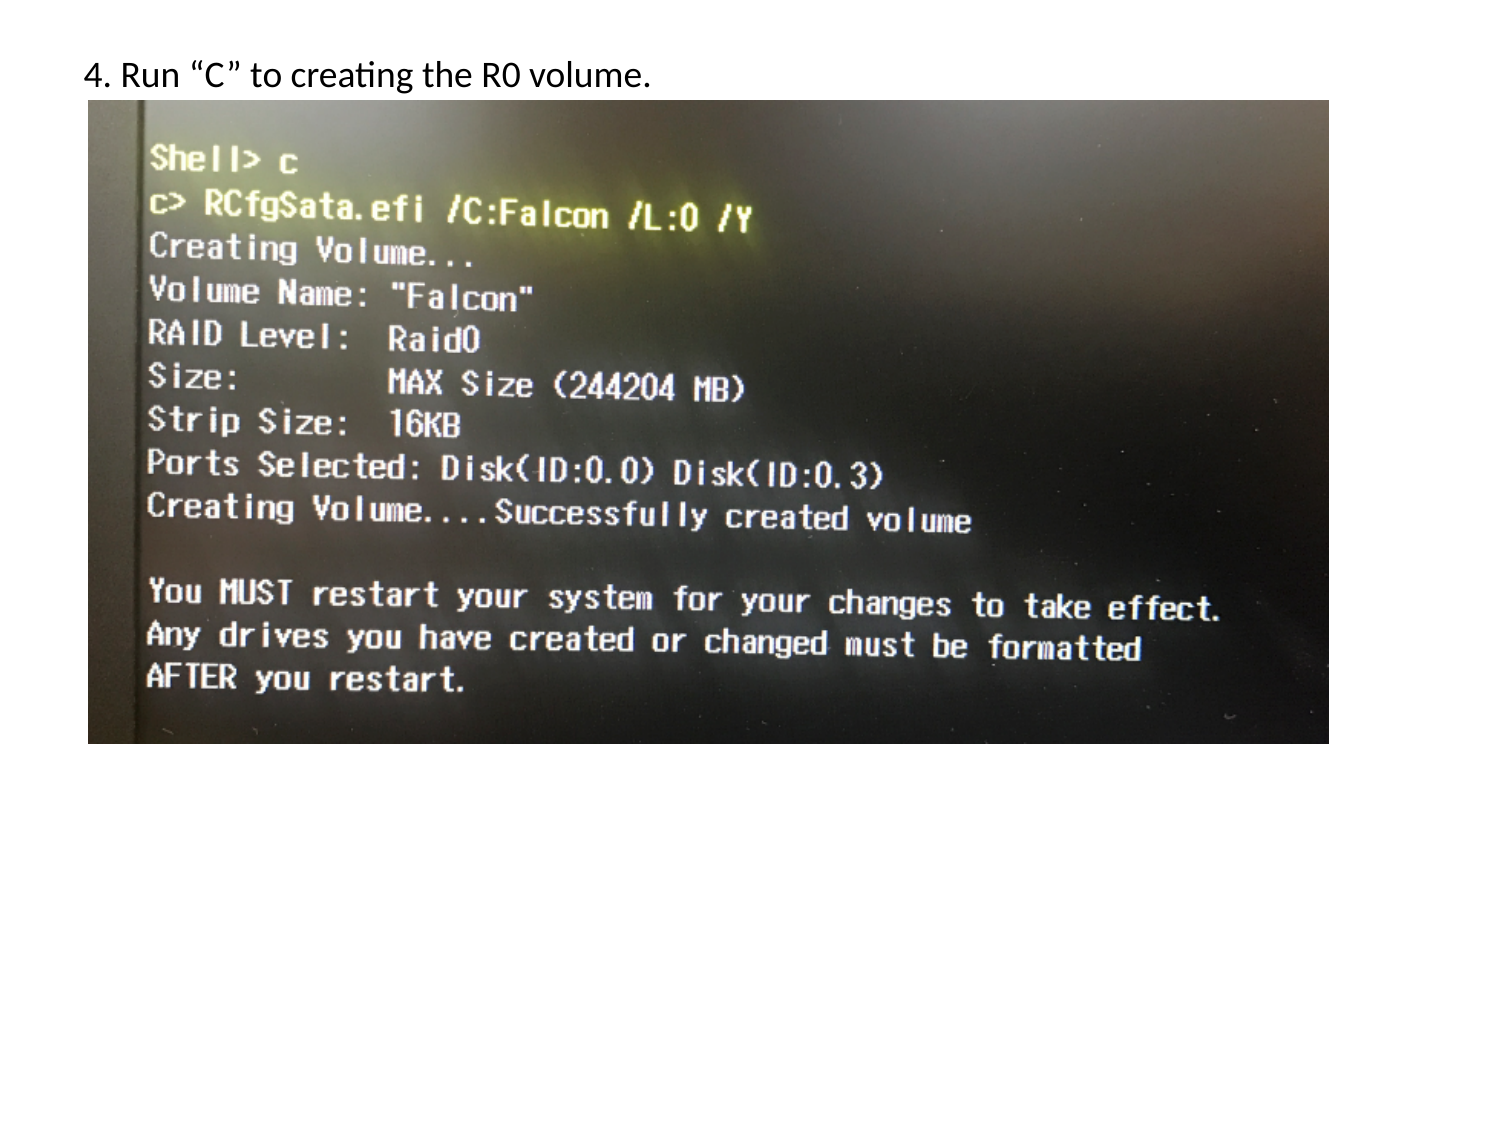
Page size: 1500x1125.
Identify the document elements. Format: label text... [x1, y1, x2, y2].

picture [88, 99, 1329, 744]
text_box 4. Run “C” to creating the R0 volume. [68, 42, 1062, 148]
